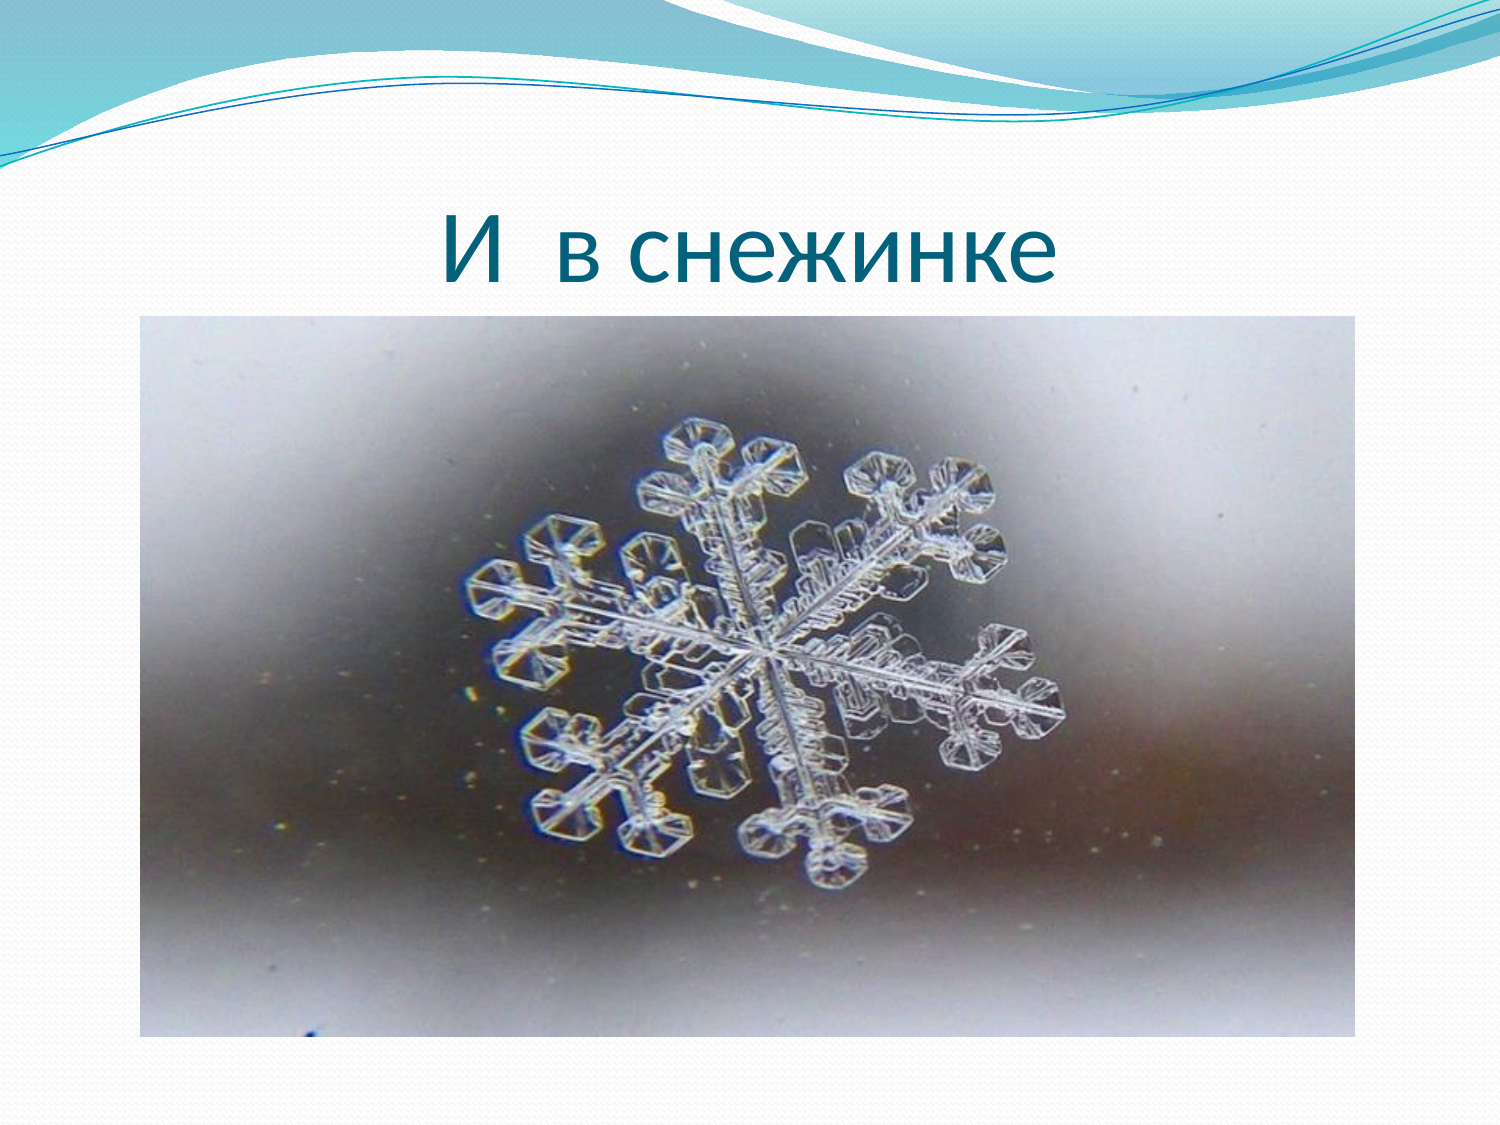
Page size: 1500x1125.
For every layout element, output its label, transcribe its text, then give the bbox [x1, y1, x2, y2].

title И в снежинке [75, 115, 1425, 303]
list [140, 316, 1355, 1037]
